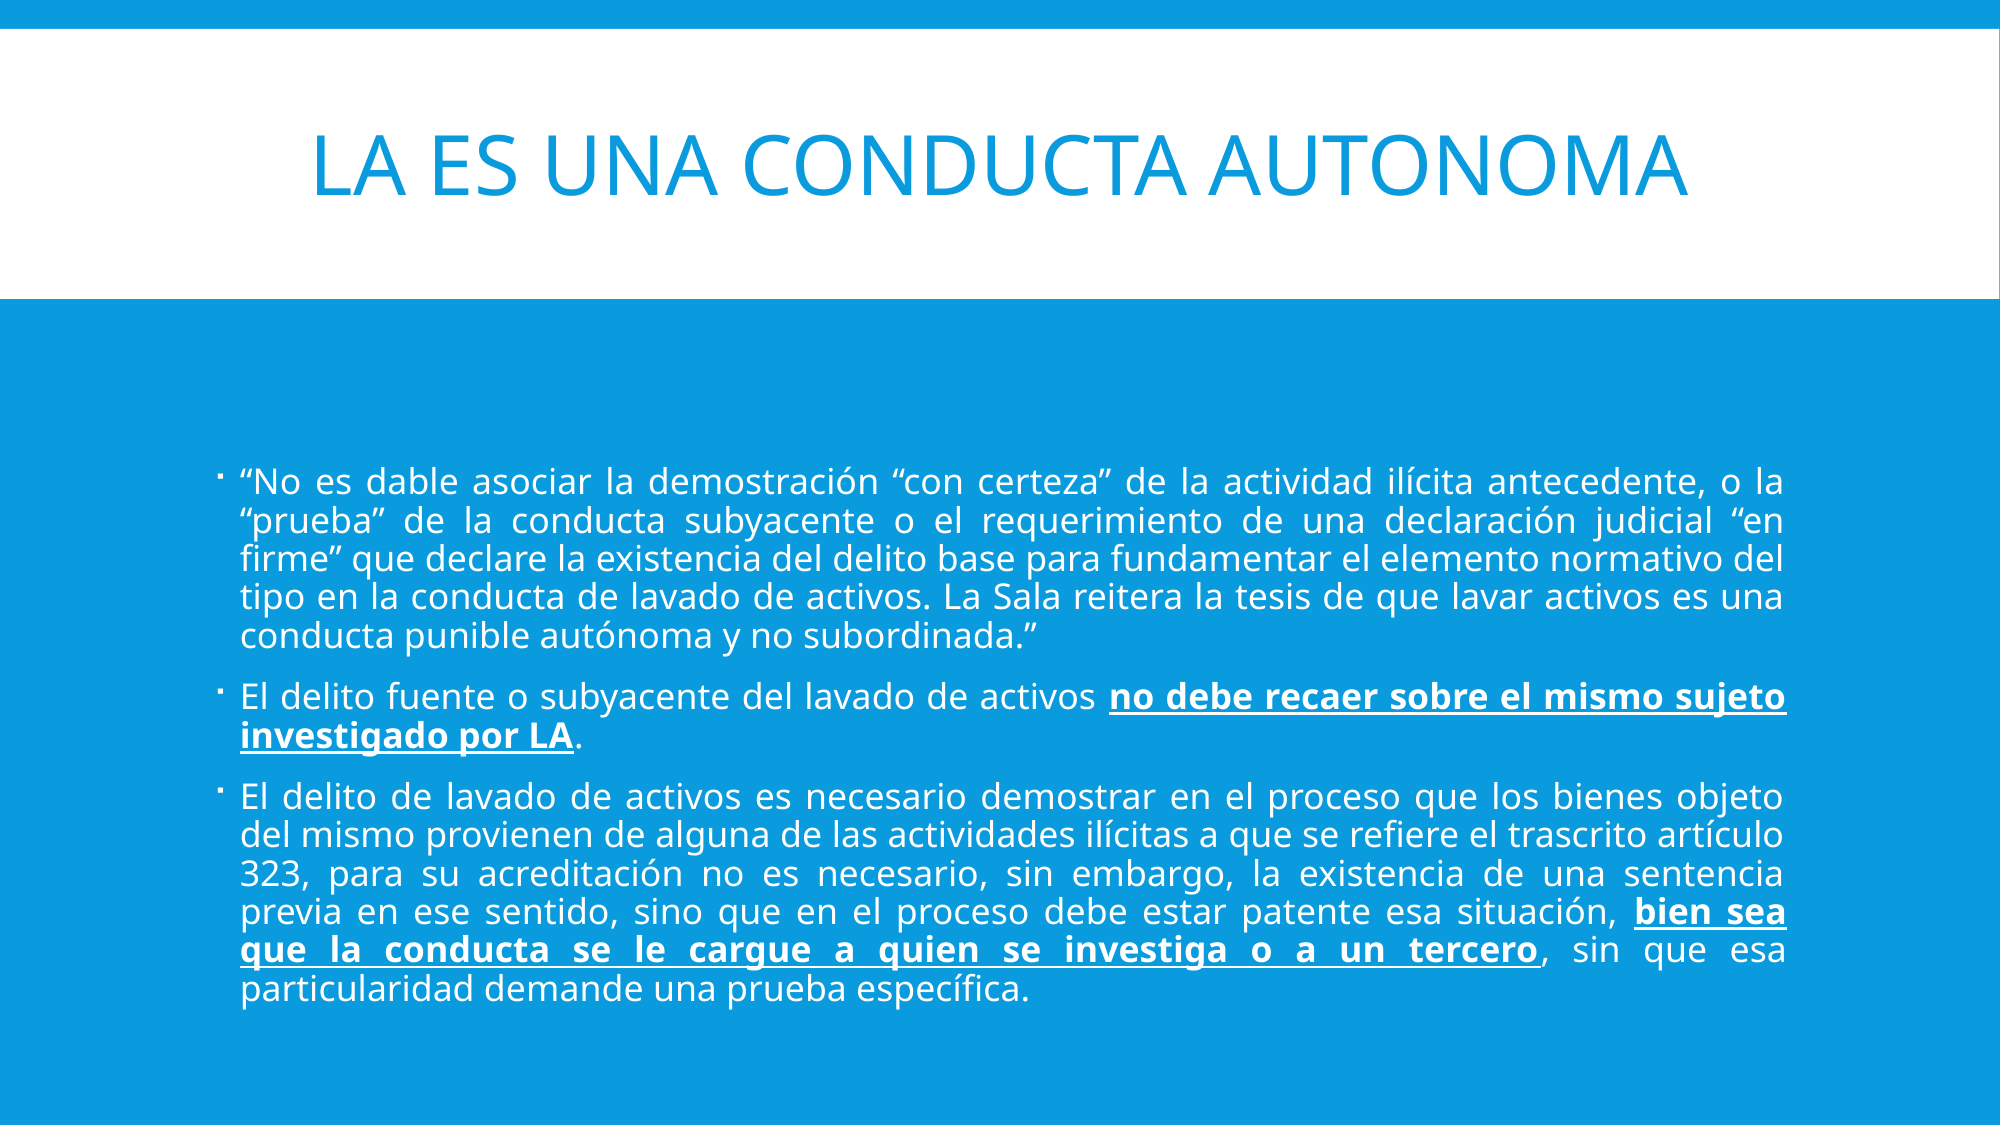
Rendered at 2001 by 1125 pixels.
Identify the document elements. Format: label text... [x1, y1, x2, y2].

list “No es dable asociar la demostración “con certeza” de la actividad ilícita antecedente, o la “prueba” de la conducta subyacente o el requerimiento de una declaración judicial “en firme” que declare la existencia del delito base para fundamentar el elemento normativo del tipo en la conducta de lavado de activos. La Sala reitera la tesis de que lavar activos es una conducta punible autónoma y no subordinada.” El delito fuente o subyacente del lavado de activos no debe recaer sobre el mismo sujeto investigado por LA. El delito de lavado de activos es necesario demostrar en el proceso que los bienes objeto del mismo provienen de alguna de las actividades ilícitas a que se refiere el trascrito artículo 323, para su acreditación no es necesario, sin embargo, la existencia de una sentencia previa en ese sentido, sino que en el proceso debe estar patente esa situación, bien sea que la conducta se le cargue a quien se investiga o a un tercero, sin que esa particularidad demande una prueba específica. [197, 329, 1803, 1021]
title La ES UNA CONDUCTA AUTONOMA [197, 46, 1803, 294]
